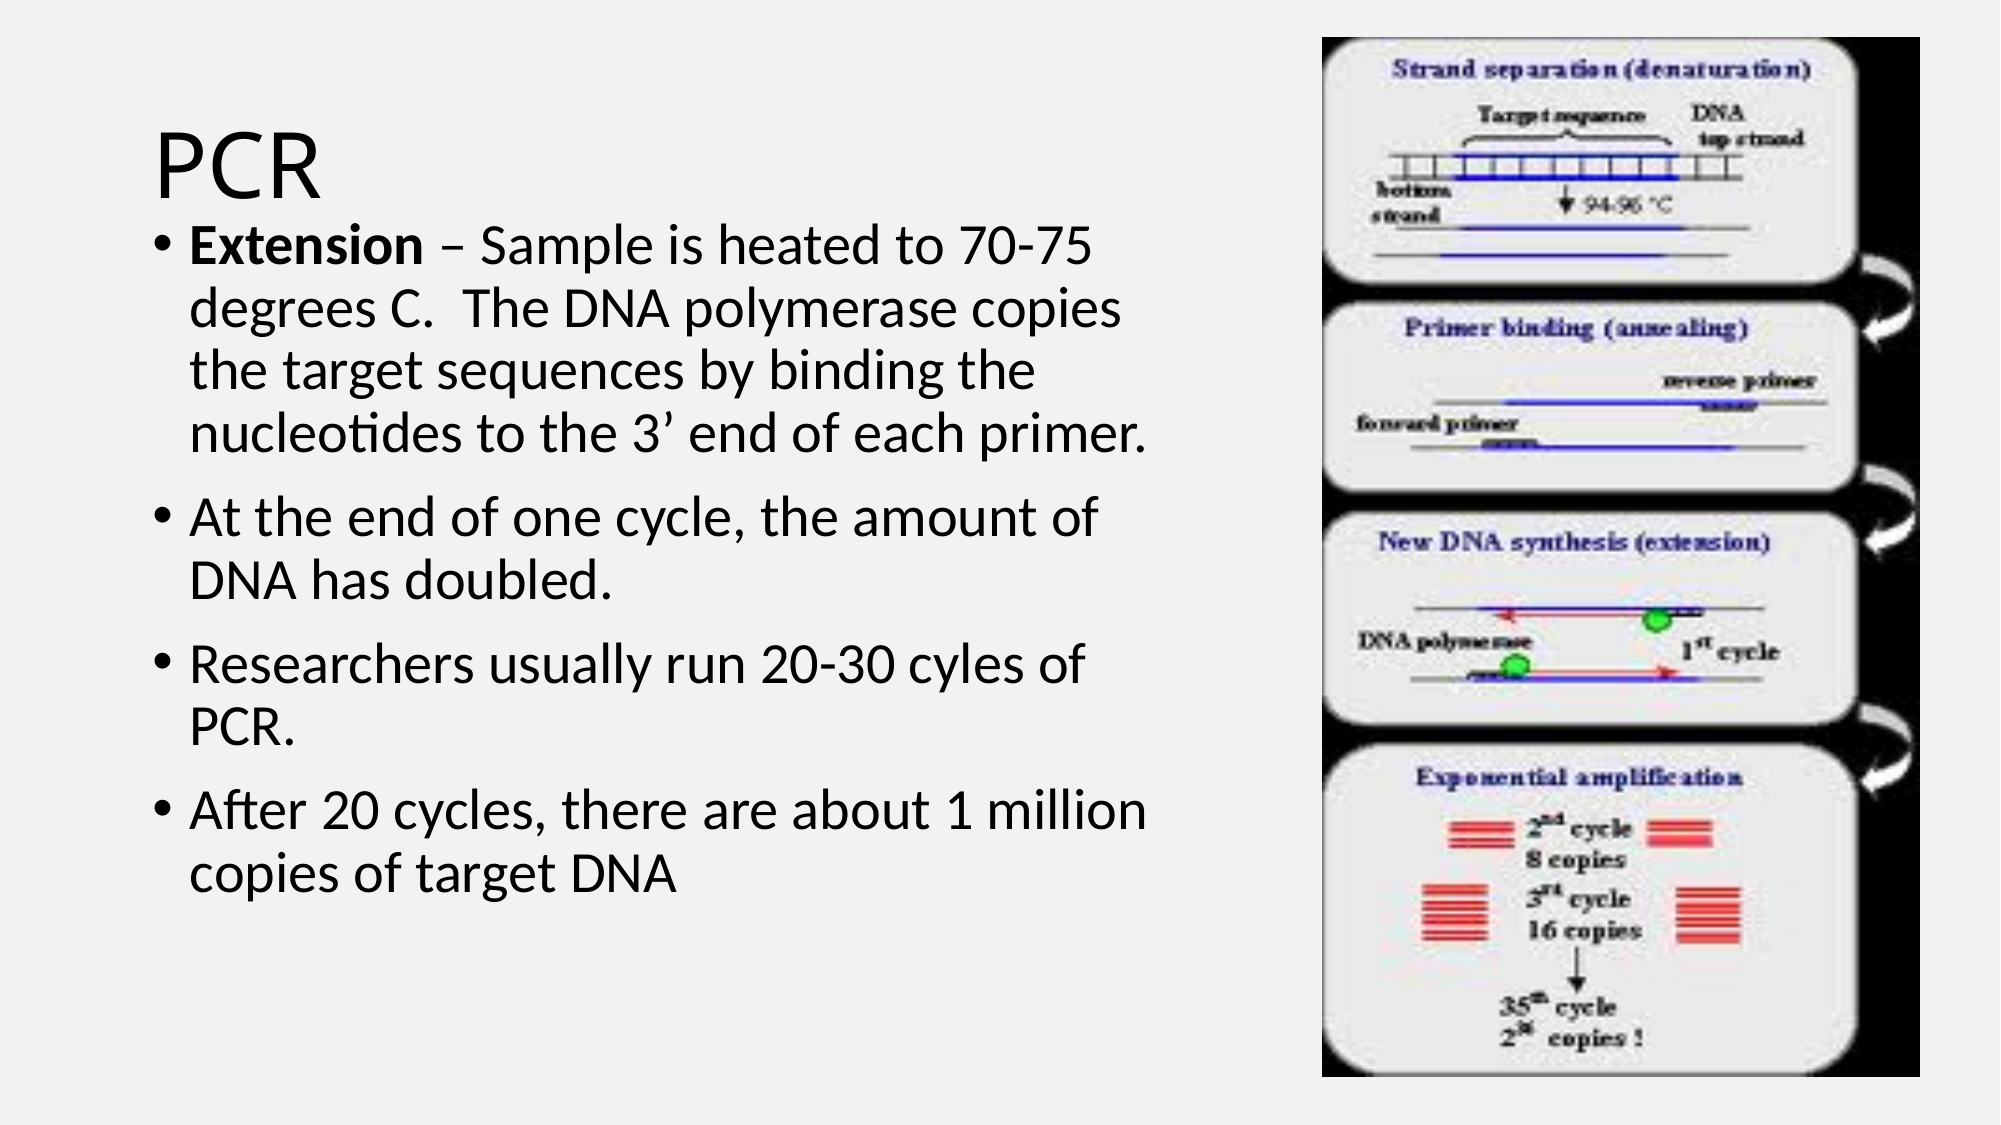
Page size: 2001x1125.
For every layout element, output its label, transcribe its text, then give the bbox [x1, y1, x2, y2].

title PCR [137, 59, 1322, 278]
picture [1322, 36, 1920, 1077]
list Extension – Sample is heated to 70-75 degrees C. The DNA polymerase copies the target sequences by binding the nucleotides to the 3’ end of each primer. At the end of one cycle, the amount of DNA has doubled. Researchers usually run 20-30 cyles of PCR. After 20 cycles, there are about 1 million copies of target DNA [137, 206, 1173, 1125]
